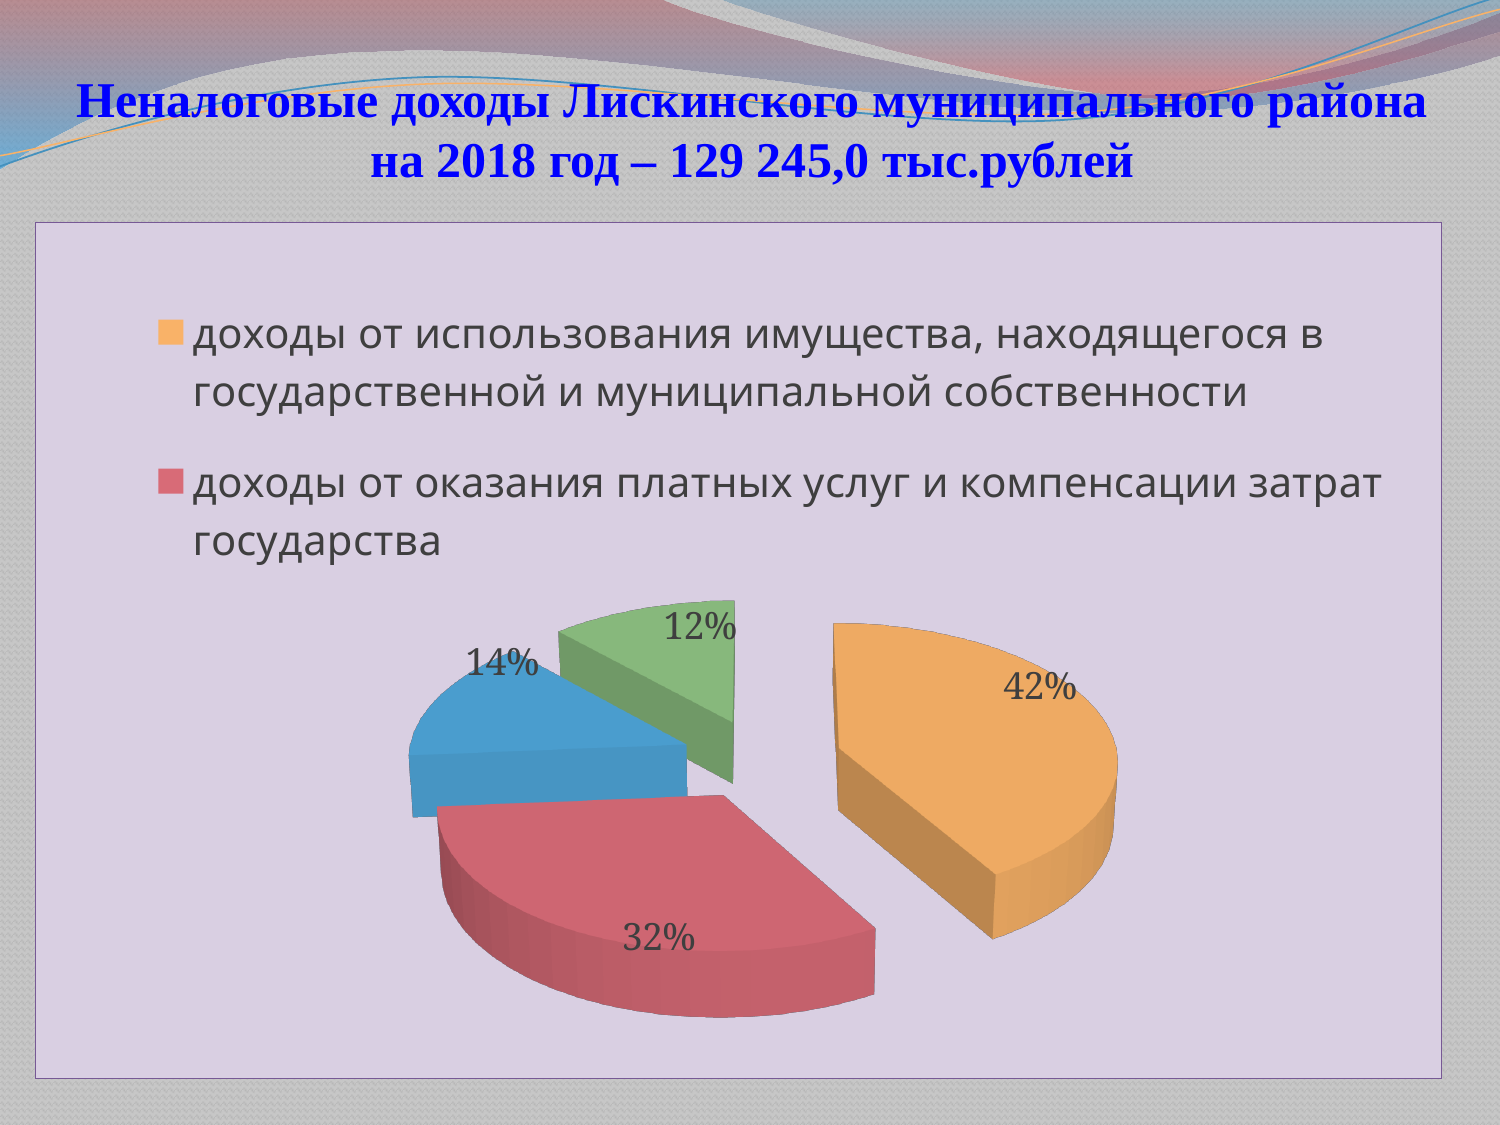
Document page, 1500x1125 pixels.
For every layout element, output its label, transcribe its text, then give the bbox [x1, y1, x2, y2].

title Неналоговые доходы Лискинского муниципального района на 2018 год – 129 245,0 тыс.рублей [75, 0, 1430, 188]
chart [34, 222, 1442, 1079]
